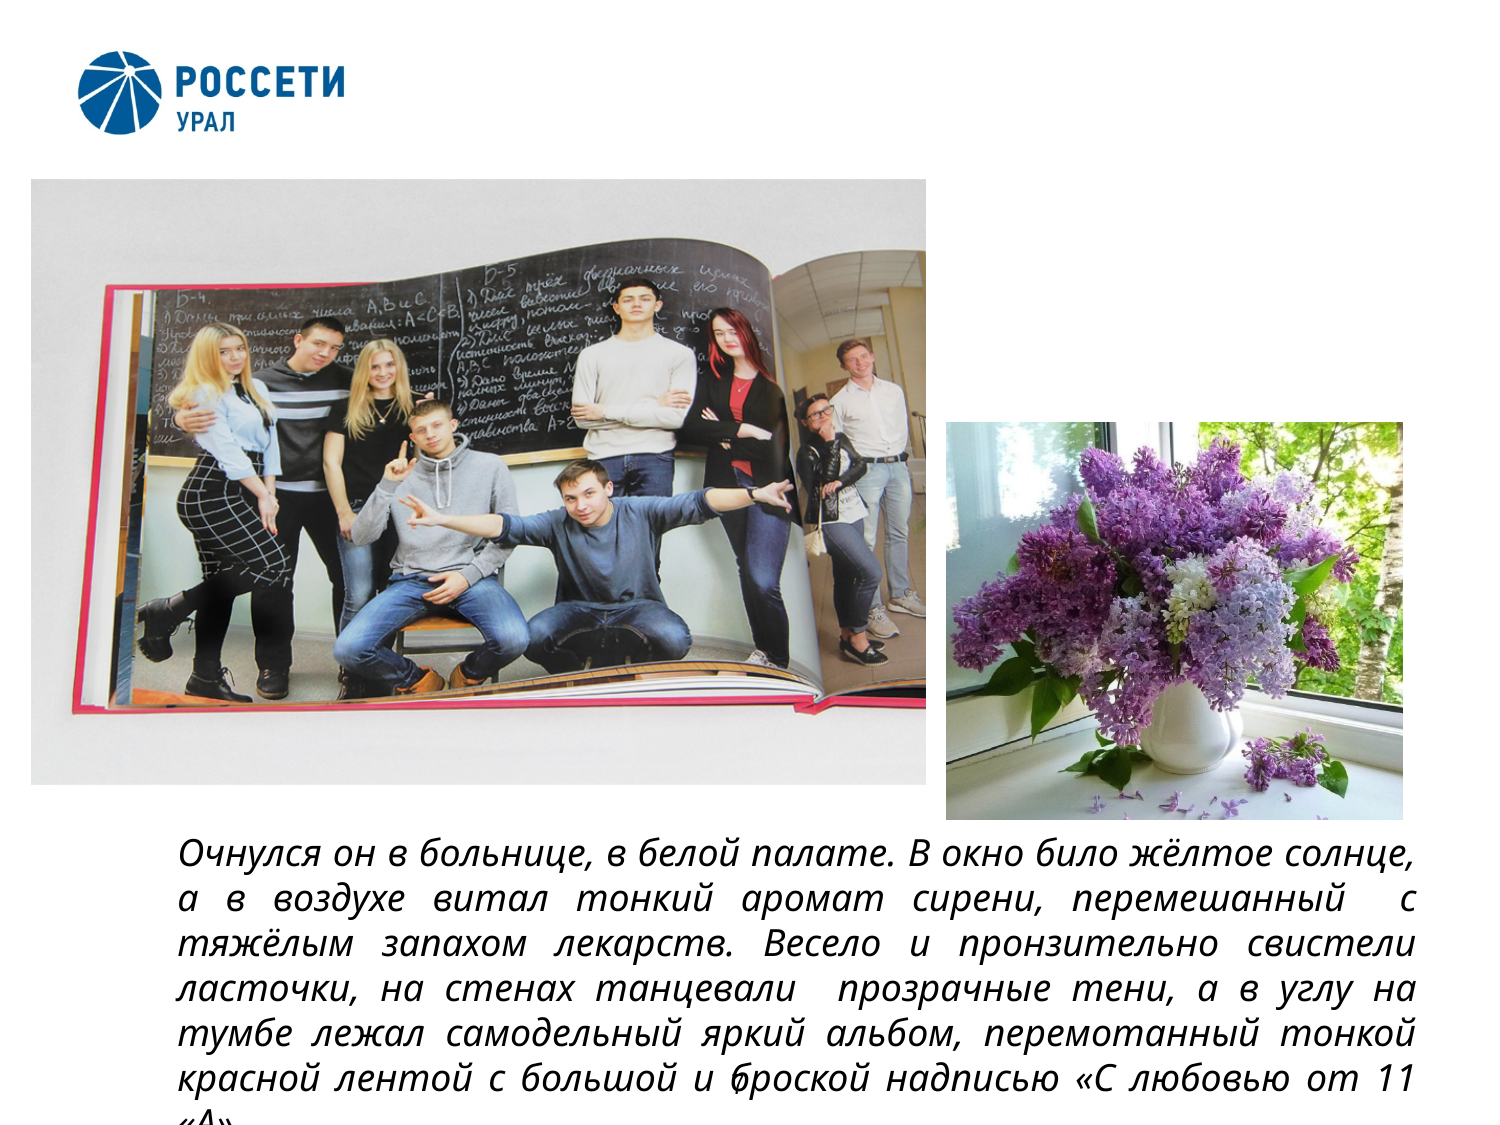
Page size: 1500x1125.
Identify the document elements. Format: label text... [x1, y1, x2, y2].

text_box Очнулся он в больнице, в белой палате. В окно било жёлтое солнце, а в воздухе витал тонкий аромат сирени, перемешанный с тяжёлым запахом лекарств. Весело и пронзительно свистели ласточки, на стенах танцевали прозрачные тени, а в углу на тумбе лежал самодельный яркий альбом, перемотанный тонкой красной лентой с большой и броской надписью «С любовью от 11 «А». [162, 821, 1433, 1125]
picture [0, 0, 1500, 1125]
